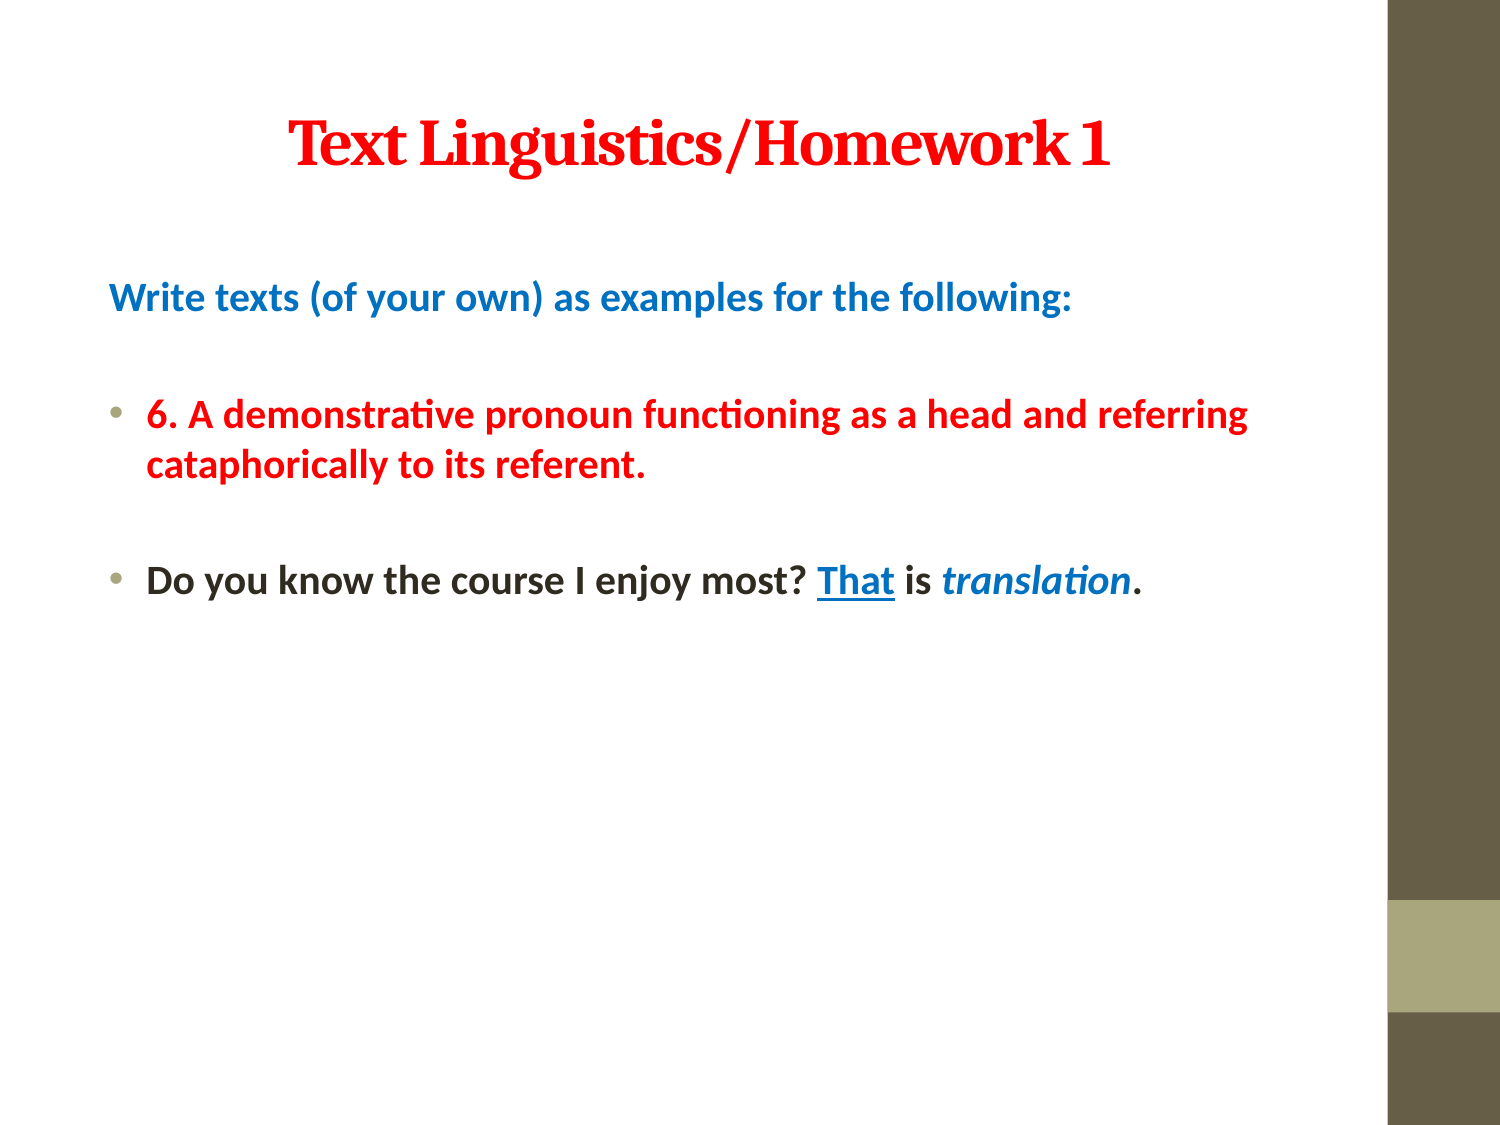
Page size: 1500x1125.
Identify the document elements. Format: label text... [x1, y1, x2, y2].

title Text Linguistics/Homework 1 [75, 45, 1325, 233]
list Write texts (of your own) as examples for the following: 6. A demonstrative pronoun functioning as a head and referring cataphorically to its referent. Do you know the course I enjoy most? That is translation. [75, 262, 1325, 1050]
